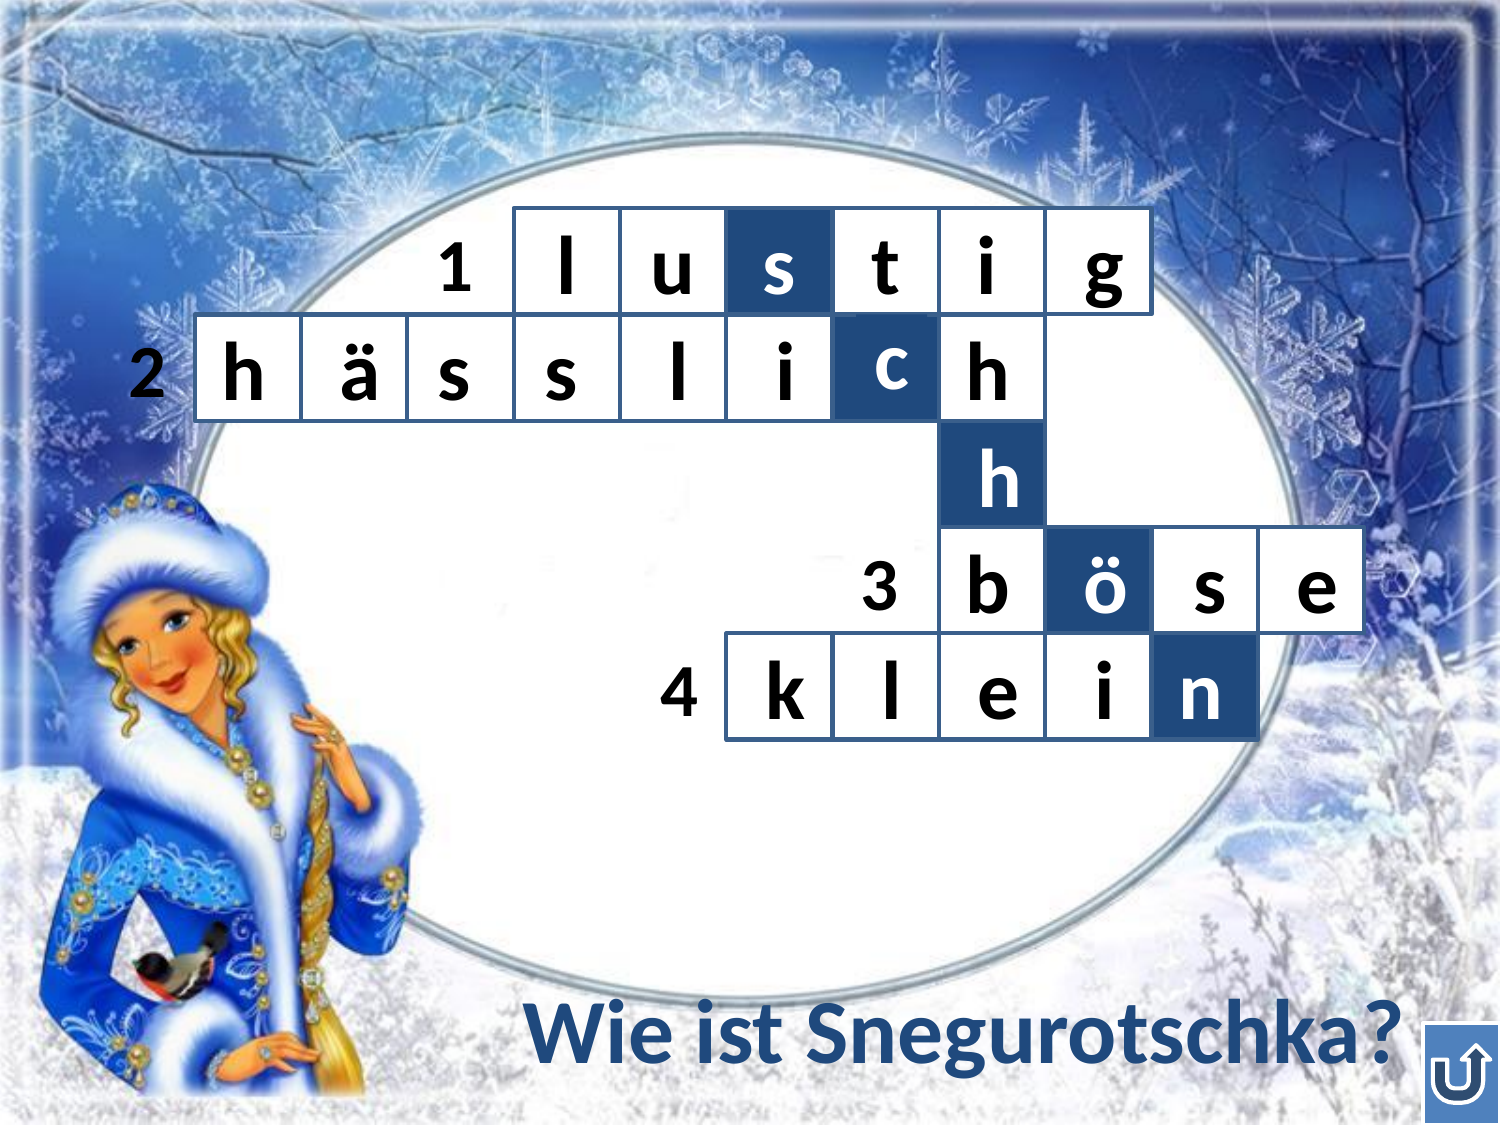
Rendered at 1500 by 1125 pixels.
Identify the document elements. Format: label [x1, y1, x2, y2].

text_box [950, 538, 1353, 622]
text_box [749, 644, 1235, 729]
picture [0, 0, 1500, 1125]
text_box [206, 314, 1022, 410]
text_box [525, 219, 1141, 303]
